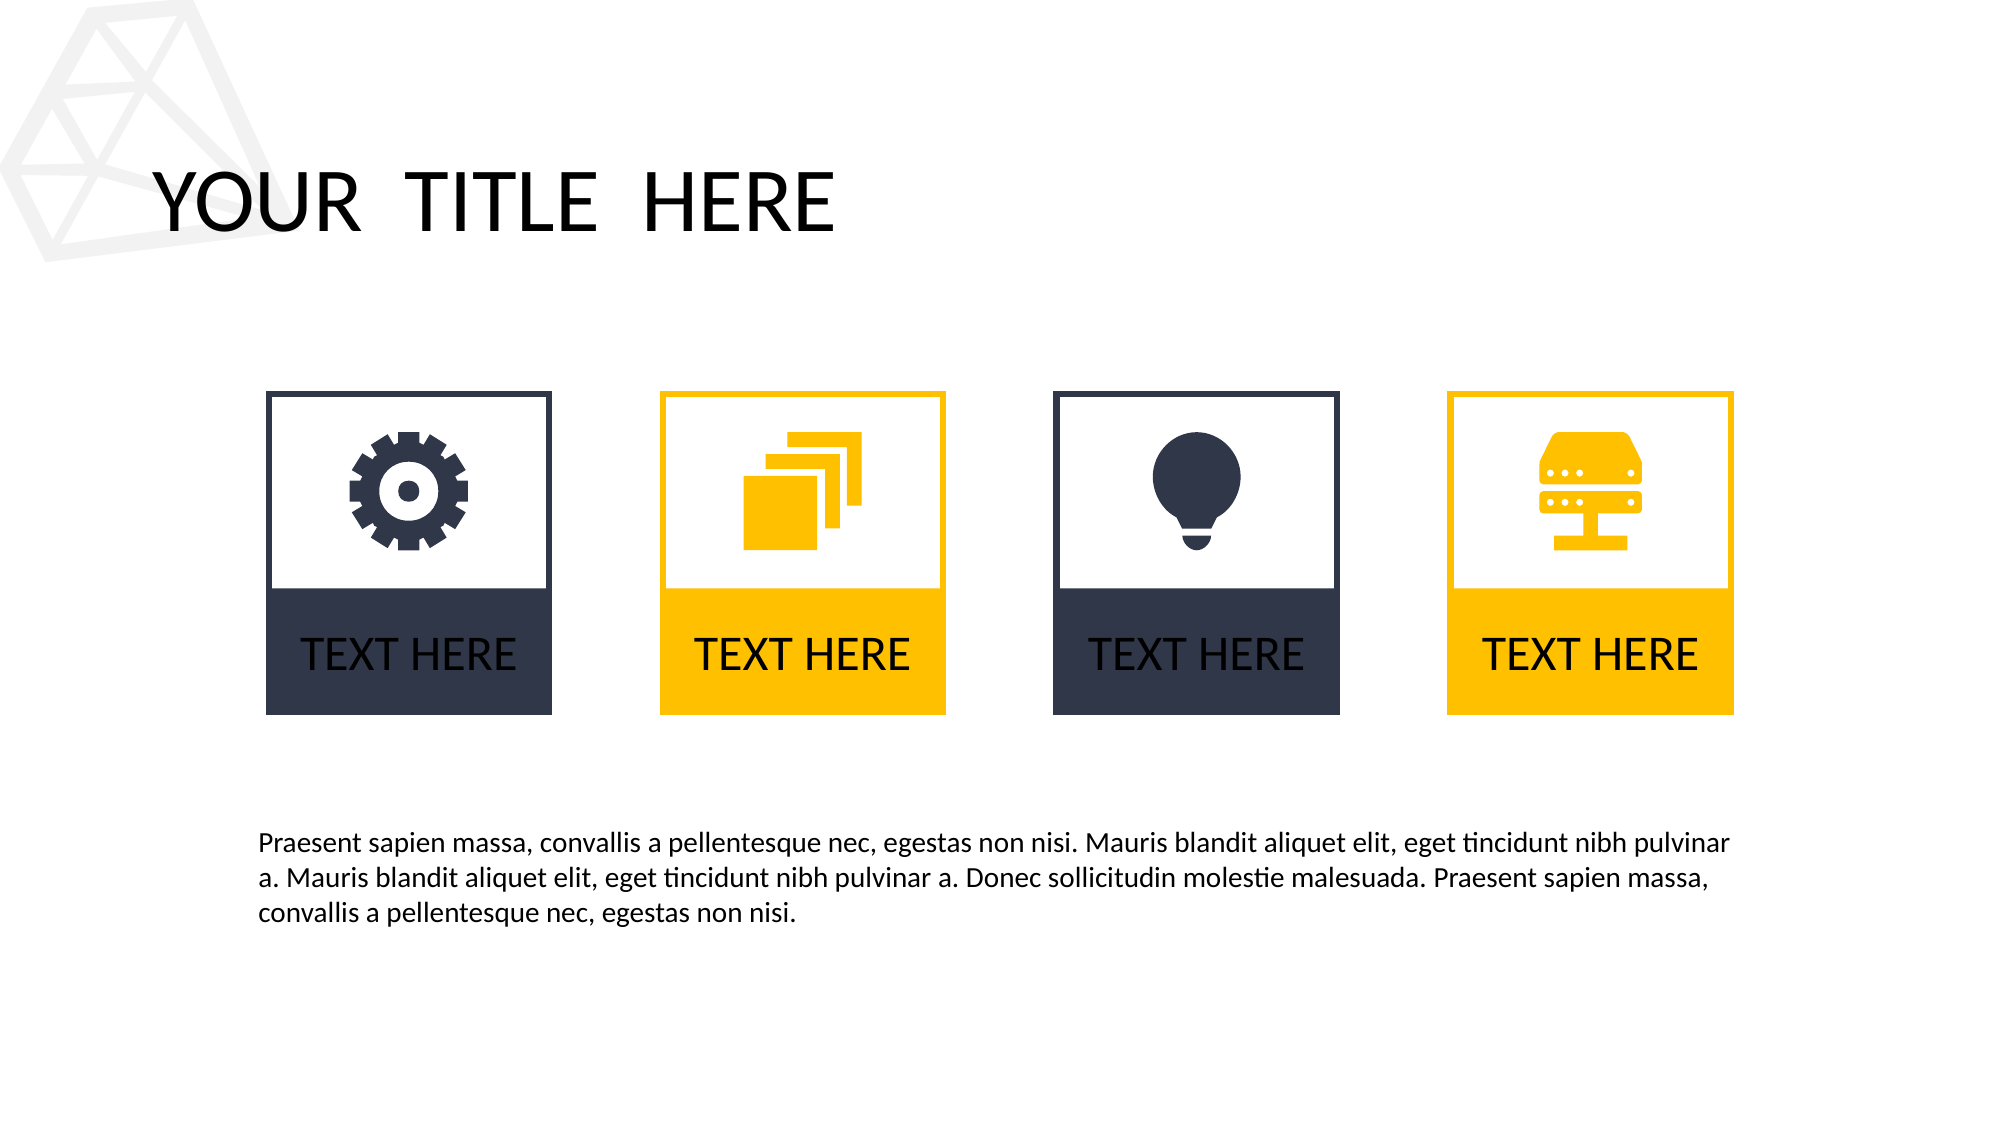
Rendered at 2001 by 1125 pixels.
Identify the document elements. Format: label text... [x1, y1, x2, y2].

text_box Praesent sapien massa, convallis a pellentesque nec, egestas non nisi. Mauris blandit aliquet elit, eget tincidunt nibh pulvinar a. Mauris blandit aliquet elit, eget tincidunt nibh pulvinar a. Donec sollicitudin molestie malesuada. Praesent sapien massa, convallis a pellentesque nec, egestas non nisi. [243, 816, 1757, 936]
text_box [1152, 432, 1241, 551]
text_box [1056, 393, 1338, 587]
text_box TEXT HERE [1450, 587, 1732, 713]
text_box [662, 393, 944, 587]
text_box [268, 393, 550, 587]
text_box TEXT HERE [662, 587, 944, 713]
title YOUR TITLE HERE [137, 59, 1863, 259]
text_box [1450, 393, 1732, 587]
text_box TEXT HERE [1056, 587, 1338, 713]
text_box [349, 432, 468, 551]
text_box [1539, 432, 1642, 551]
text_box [743, 432, 862, 551]
text_box TEXT HERE [268, 587, 550, 713]
